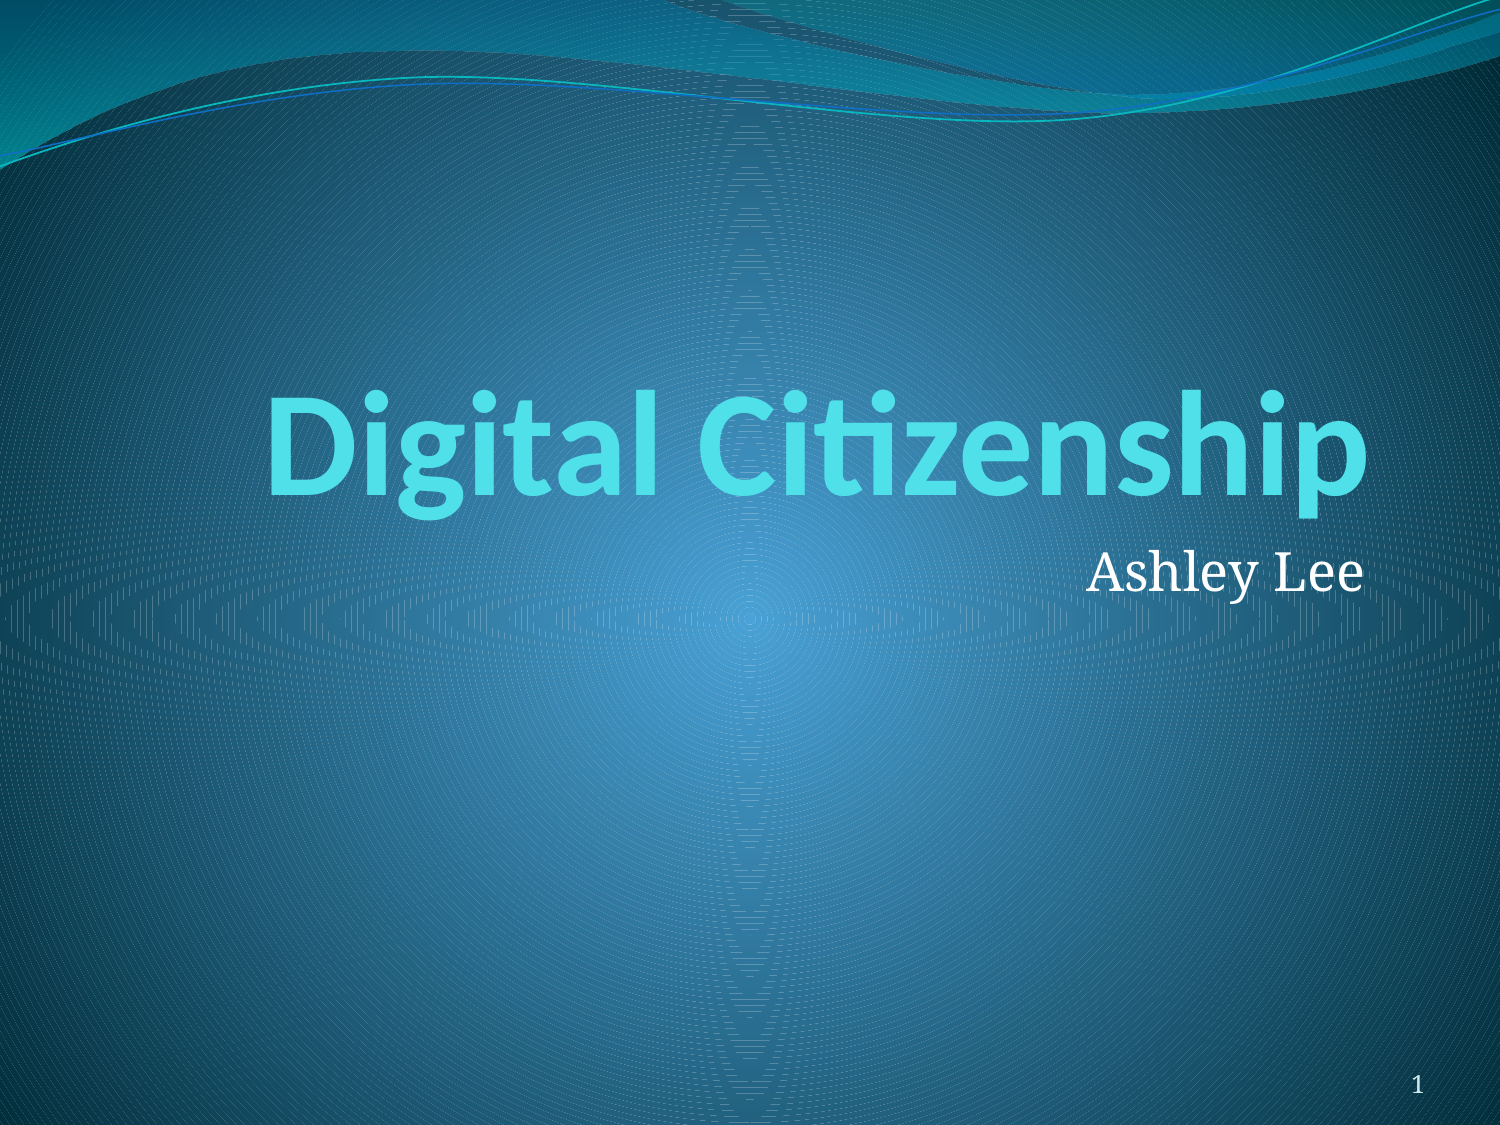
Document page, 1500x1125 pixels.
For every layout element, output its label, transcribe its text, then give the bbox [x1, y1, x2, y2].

title Digital Citizenship [87, 224, 1376, 525]
slide_number 1 [1299, 1042, 1425, 1103]
subtitle Ashley Lee [87, 529, 1376, 818]
